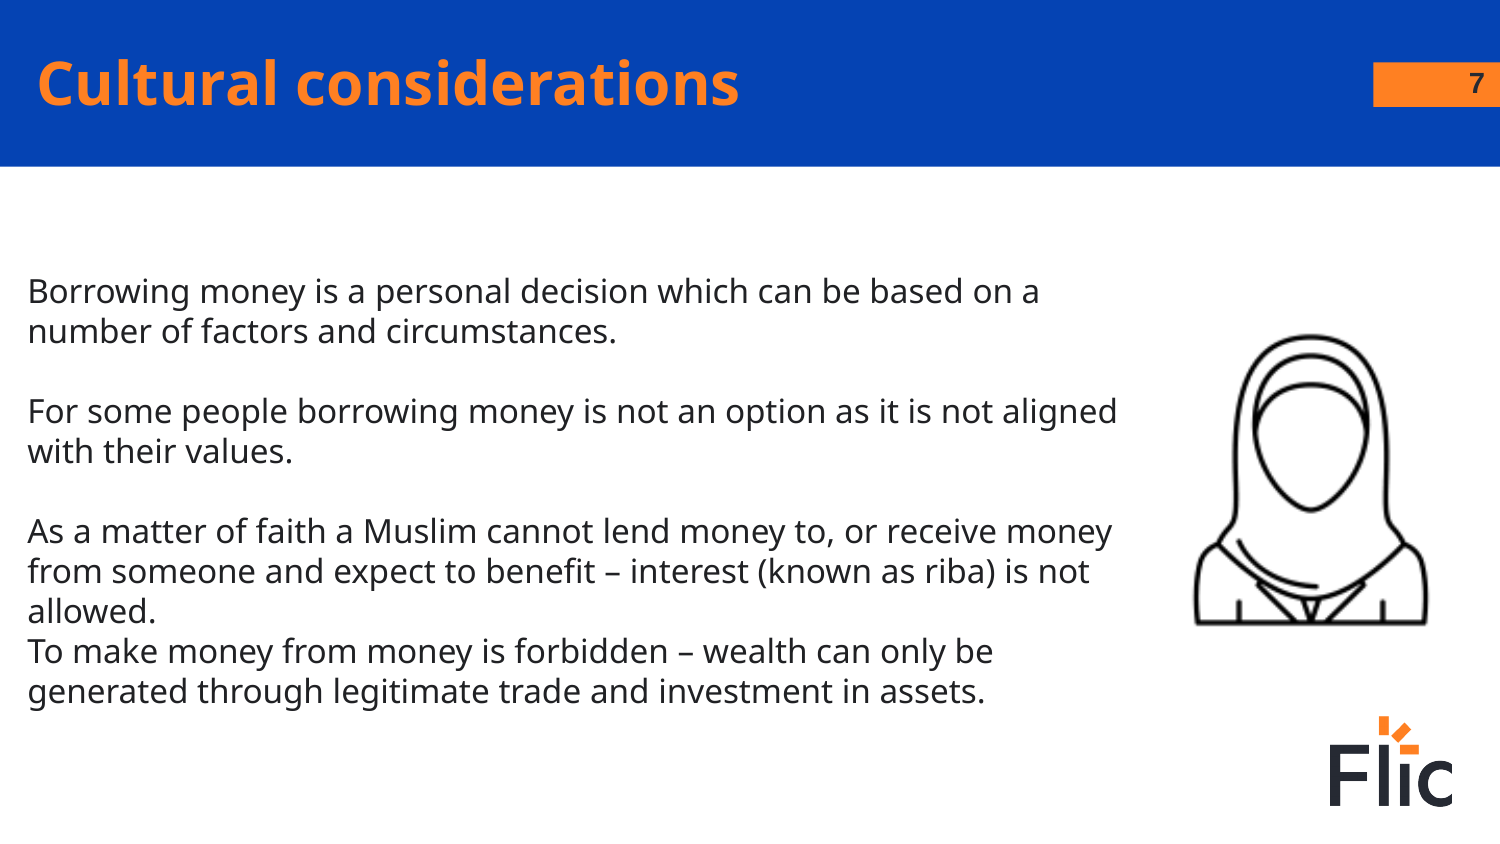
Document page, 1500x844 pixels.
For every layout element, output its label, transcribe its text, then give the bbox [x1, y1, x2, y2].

text_box Borrowing money is a personal decision which can be based on a number of factors and circumstances. For some people borrowing money is not an option as it is not aligned with their values. As a matter of faith a Muslim cannot lend money to, or receive money from someone and expect to benefit – interest (known as riba) is not allowed. To make money from money is forbidden – wealth can only be generated through legitimate trade and investment in assets. [12, 255, 1138, 725]
picture [1330, 716, 1452, 807]
slide_number ‹#› [1410, 49, 1500, 115]
picture [1102, 271, 1500, 690]
text_box Cultural considerations [21, 30, 1058, 133]
